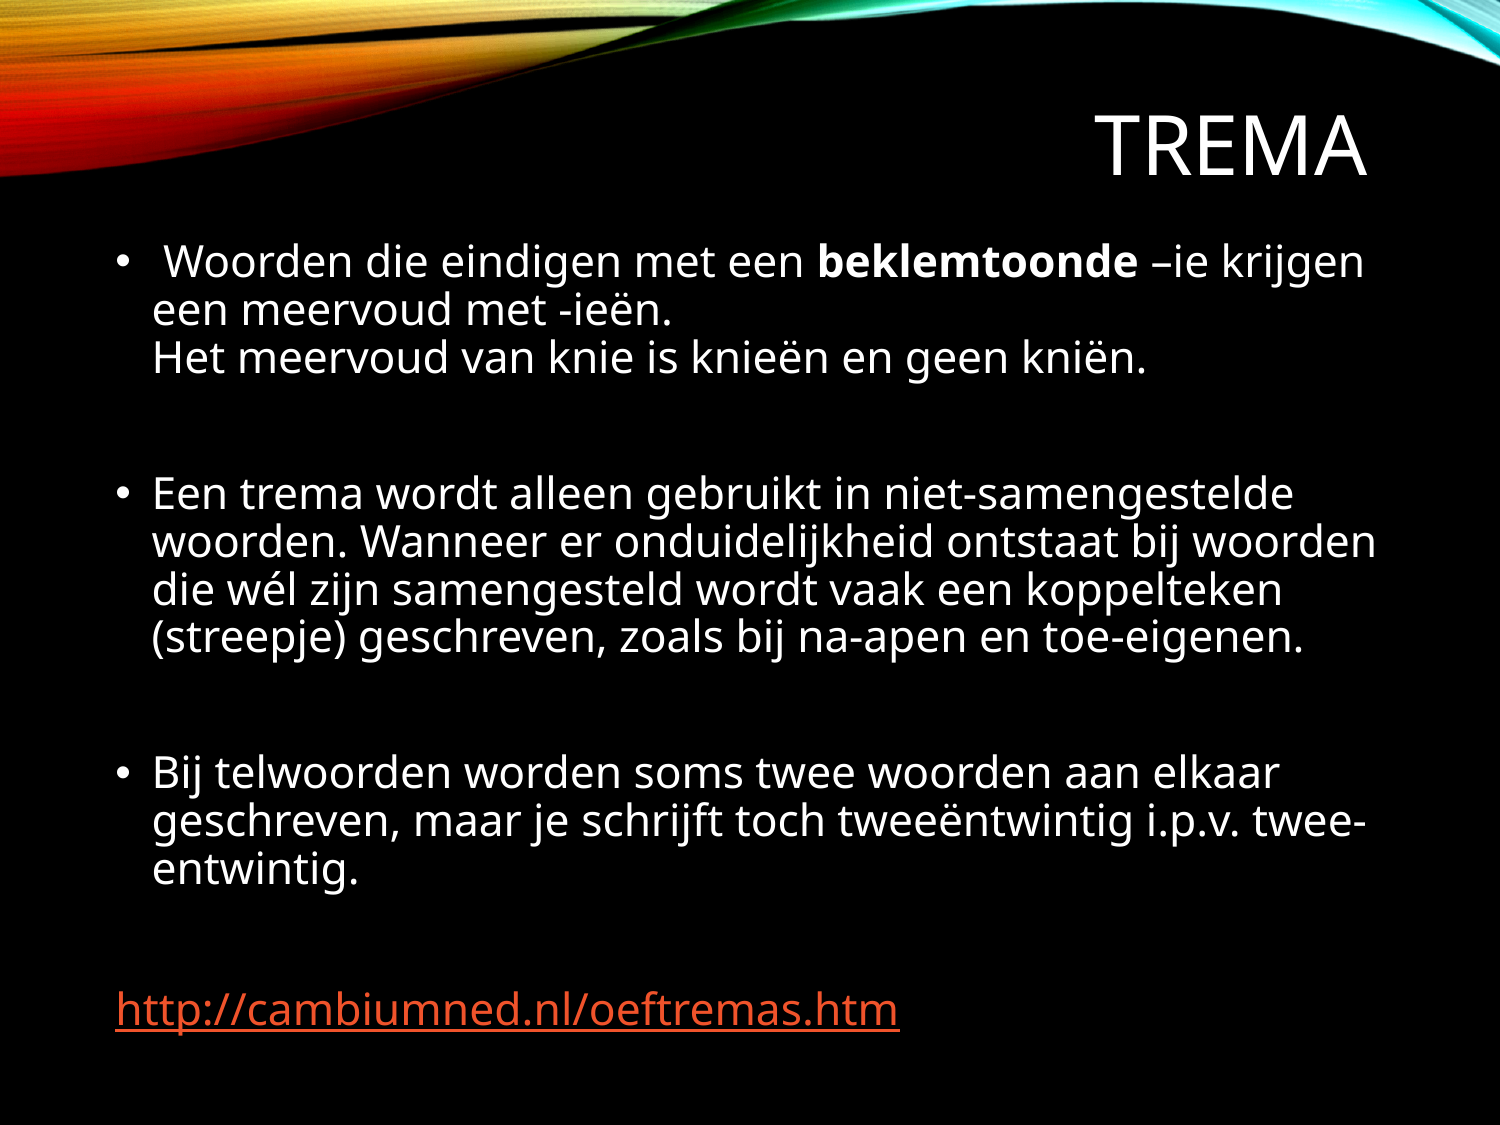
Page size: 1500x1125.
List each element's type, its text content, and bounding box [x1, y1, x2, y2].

list Woorden die eindigen met een beklemtoonde –ie krijgen een meervoud met -ieën. Het meervoud van knie is knieën en geen kniën. Een trema wordt alleen gebruikt in niet-samengestelde woorden. Wanneer er onduidelijkheid ontstaat bij woorden die wél zijn samengesteld wordt vaak een koppelteken (streepje) geschreven, zoals bij na-apen en toe-eigenen. Bij telwoorden worden soms twee woorden aan elkaar geschreven, maar je schrijft toch tweeëntwintig i.p.v. twee-entwintig. http://cambiumned.nl/oeftremas.htm [100, 231, 1406, 1071]
title trema [336, 42, 1383, 231]
picture [0, 0, 1500, 178]
